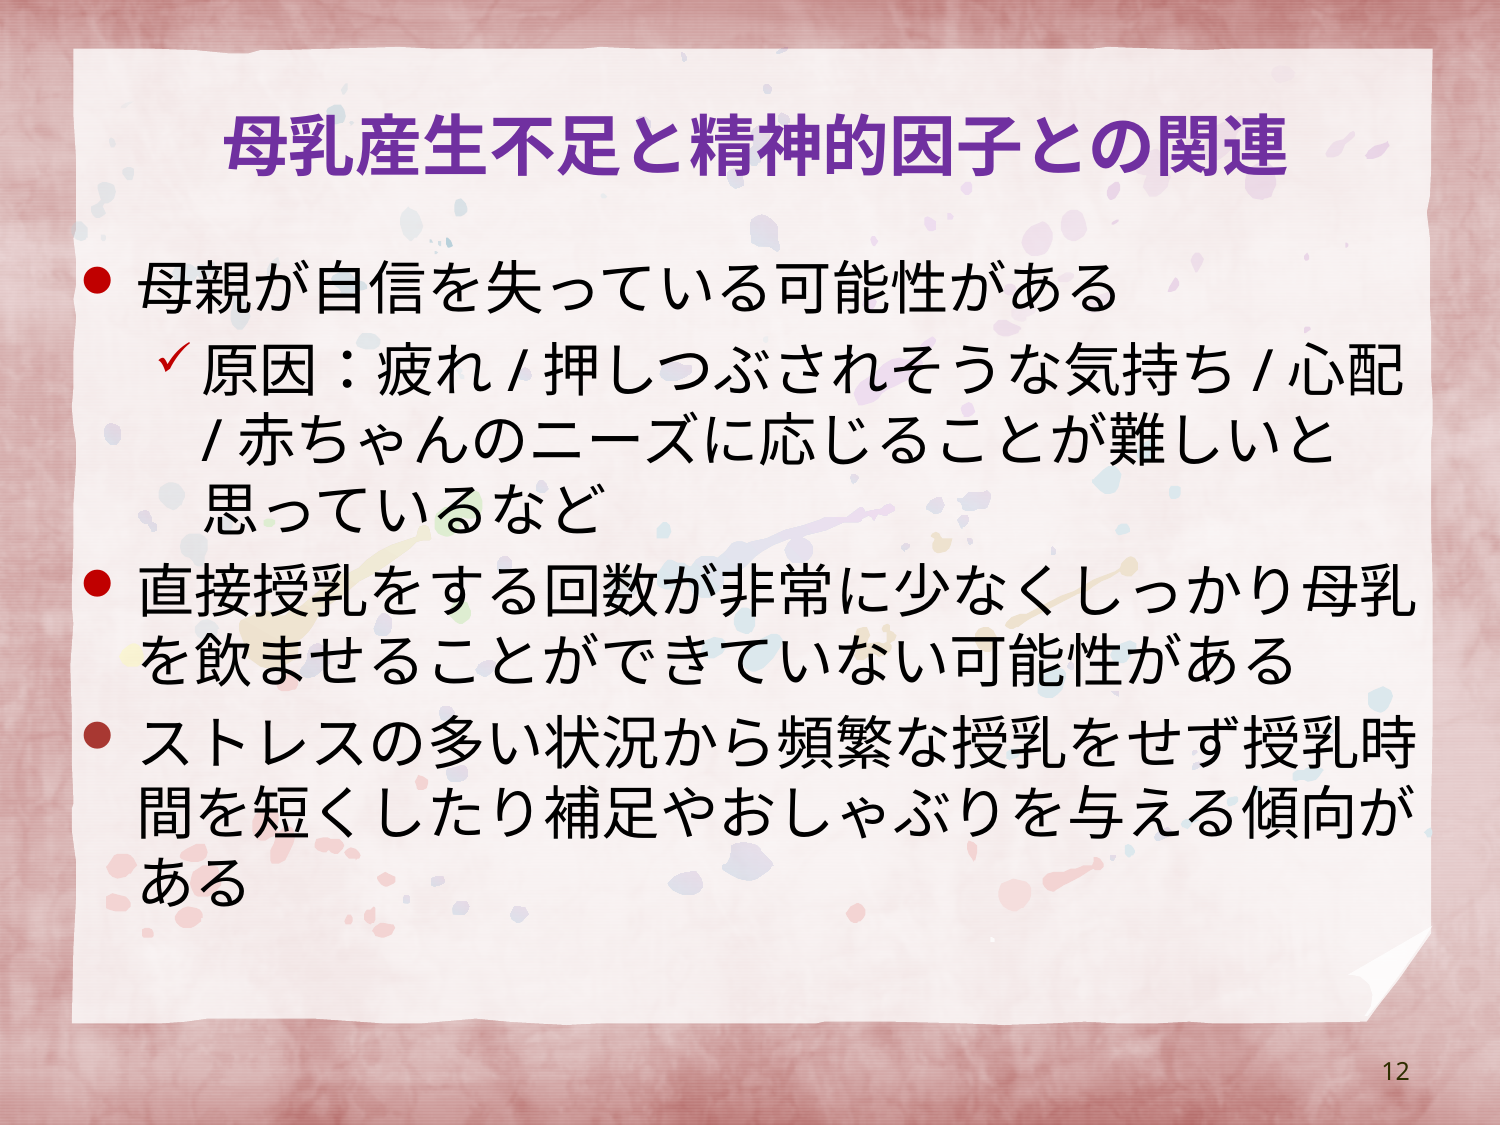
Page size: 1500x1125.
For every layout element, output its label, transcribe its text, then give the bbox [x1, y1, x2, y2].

slide_number 12 [1074, 1042, 1425, 1103]
list 母親が自信を失っている可能性がある 原因：疲れ/押しつぶされそうな気持ち/心配/赤ちゃんのニーズに応じることが難しいと思っているなど 直接授乳をする回数が非常に少なくしっかり母乳を飲ませることができていない可能性がある ストレスの多い状況から頻繁な授乳をせず授乳時間を短くしたり補足やおしゃぶりを与える傾向がある [64, 243, 1437, 957]
title 母乳産生不足と精神的因子との関連 [93, 66, 1419, 221]
